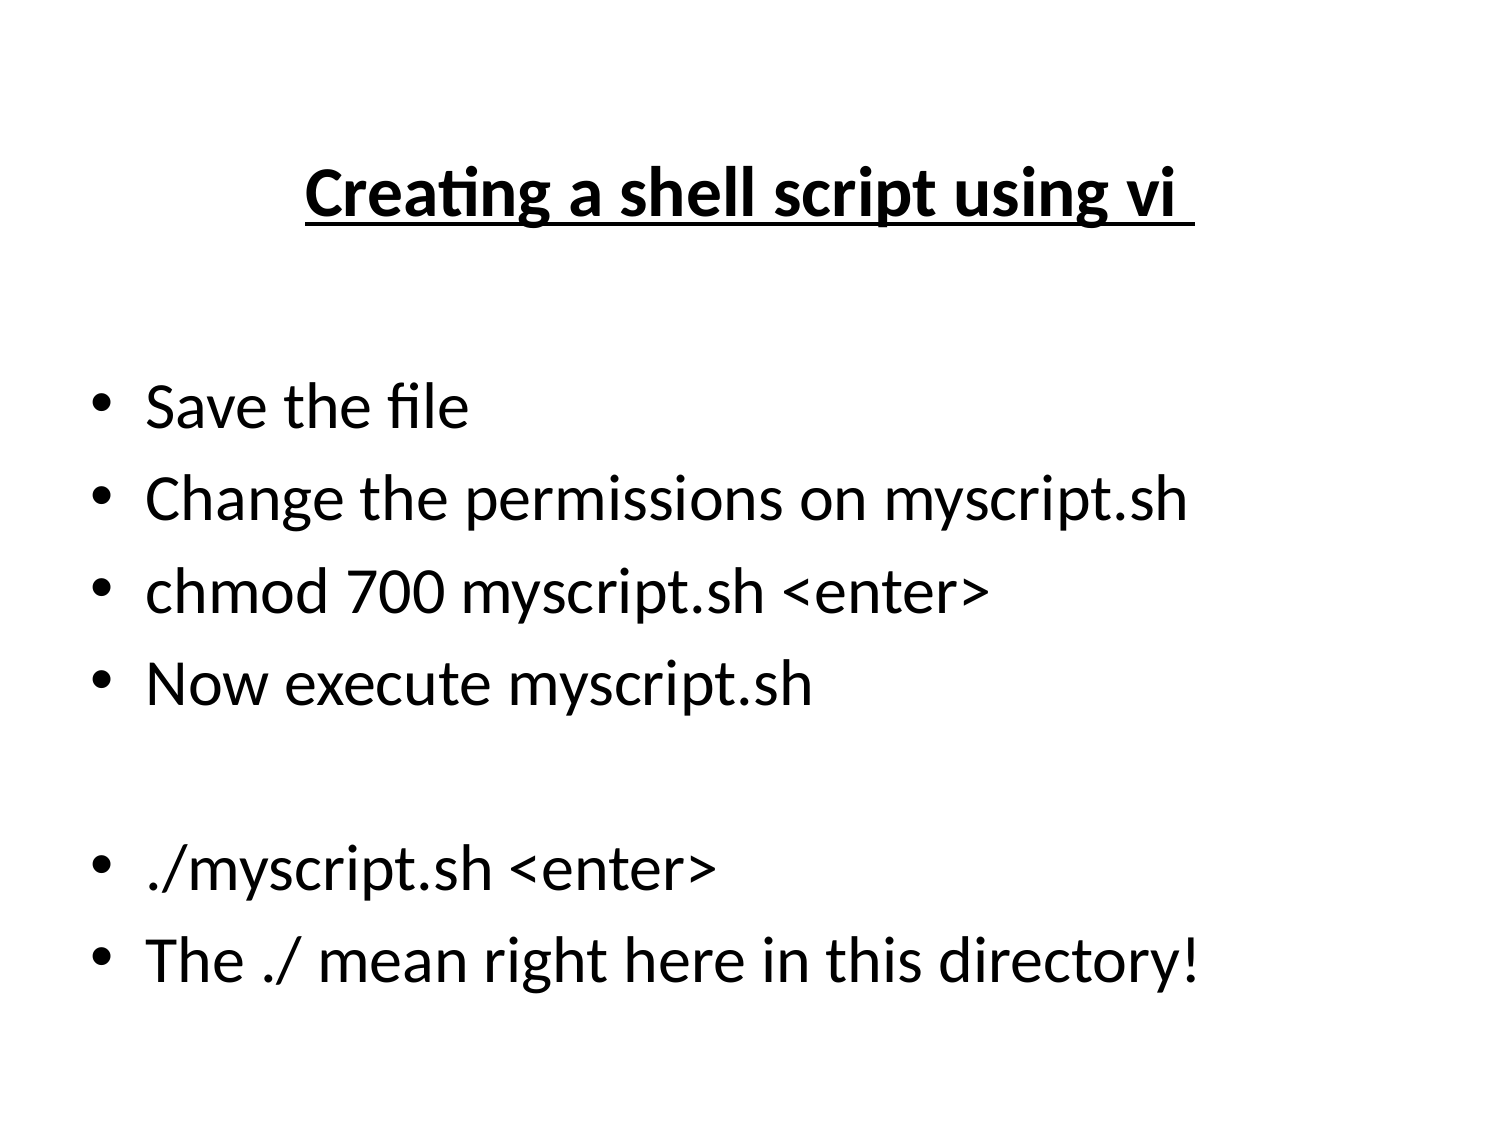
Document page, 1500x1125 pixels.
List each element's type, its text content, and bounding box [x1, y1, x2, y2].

list Save the file Change the permissions on myscript.sh chmod 700 myscript.sh <enter> Now execute myscript.sh ./myscript.sh <enter> The ./ mean right here in this directory! [75, 262, 1425, 1005]
title Creating a shell script using vi [75, 137, 1425, 262]
